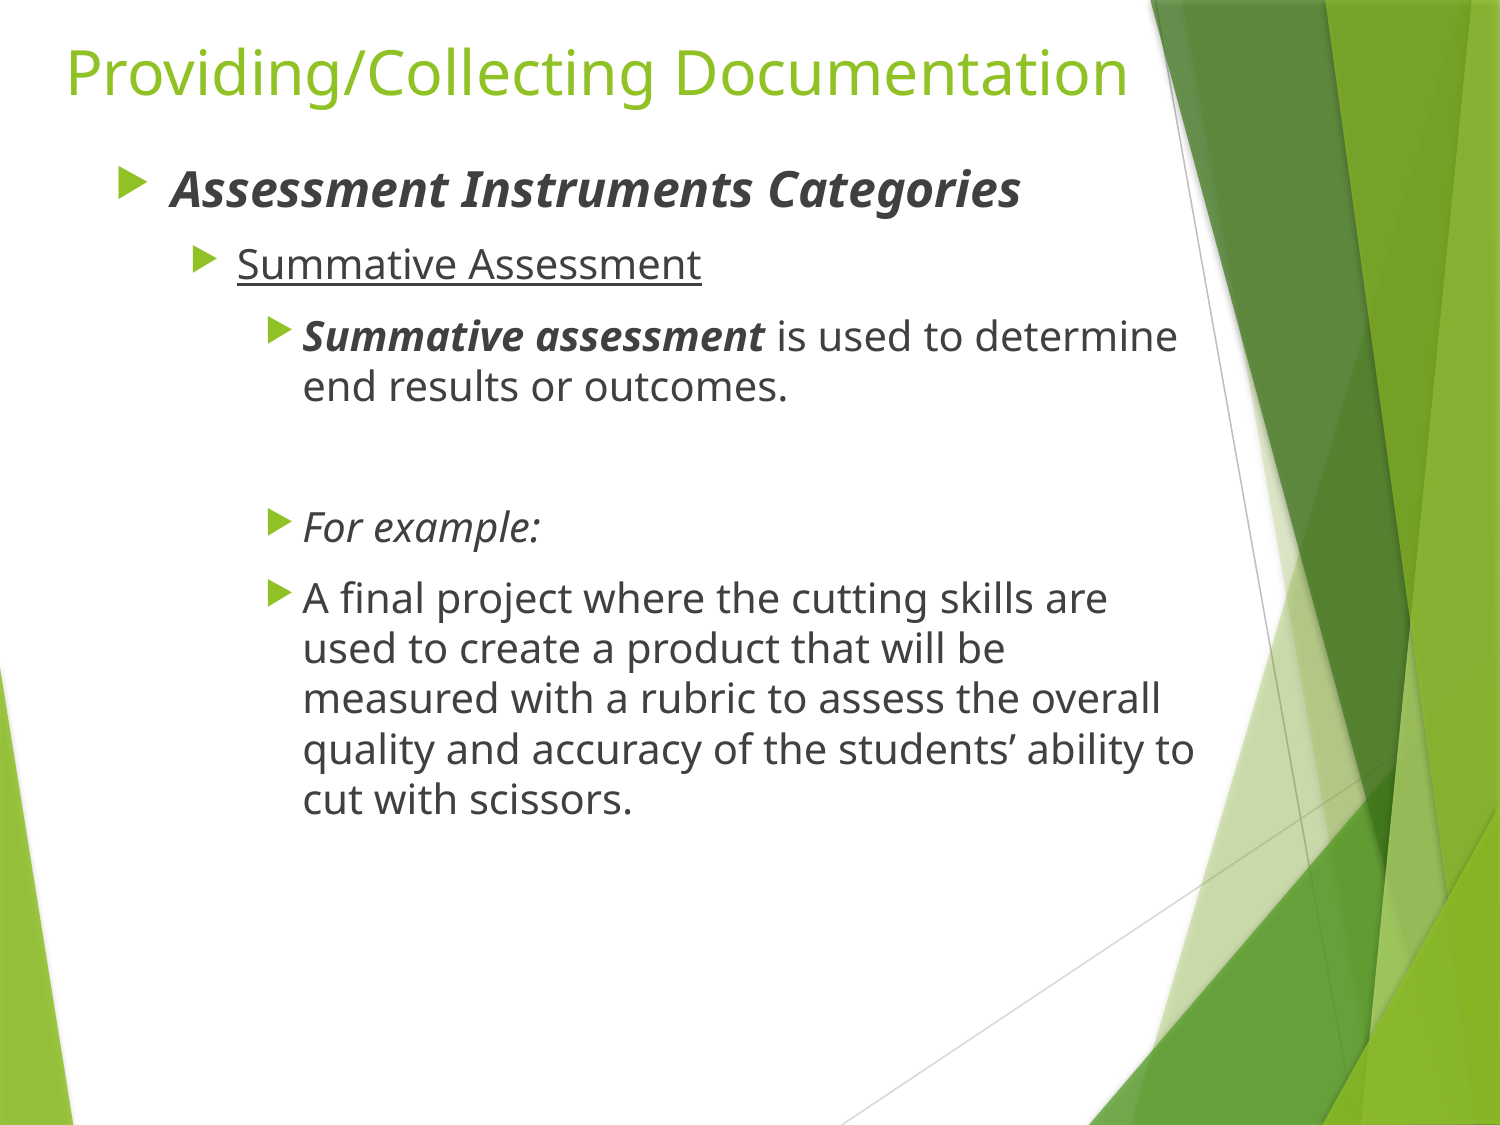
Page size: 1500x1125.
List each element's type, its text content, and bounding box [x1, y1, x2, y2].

list Assessment Instruments Categories Summative Assessment Summative assessment is used to determine end results or outcomes. For example: A final project where the cutting skills are used to create a product that will be measured with a rubric to assess the overall quality and accuracy of the students’ ability to cut with scissors. [99, 149, 1225, 1038]
title Providing/Collecting Documentation [50, 24, 1163, 242]
